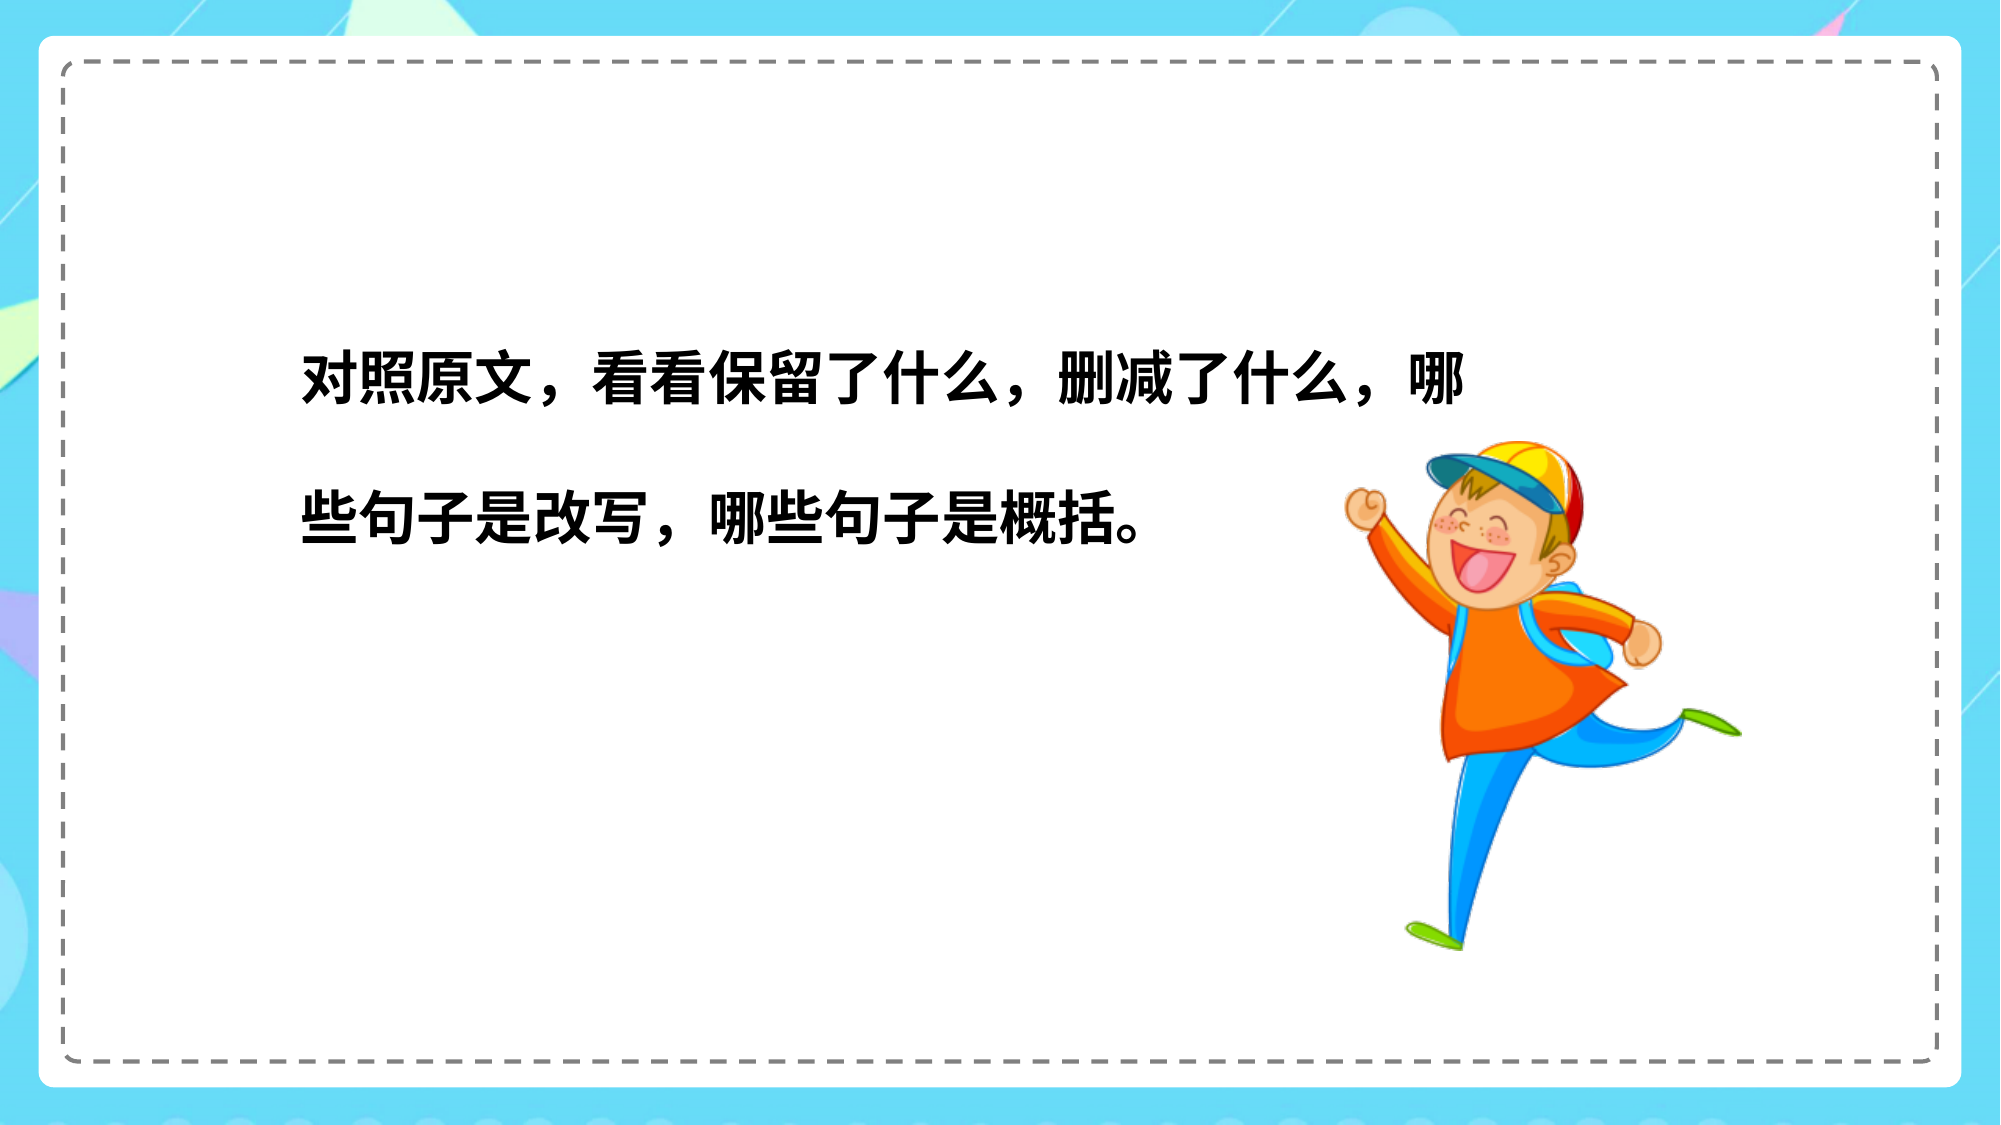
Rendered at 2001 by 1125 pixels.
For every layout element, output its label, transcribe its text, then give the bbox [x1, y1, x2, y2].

text_box 对照原文，看看保留了什么，删减了什么，哪些句子是改写，哪些句子是概括。 [285, 263, 1538, 559]
picture [0, 0, 2000, 1125]
